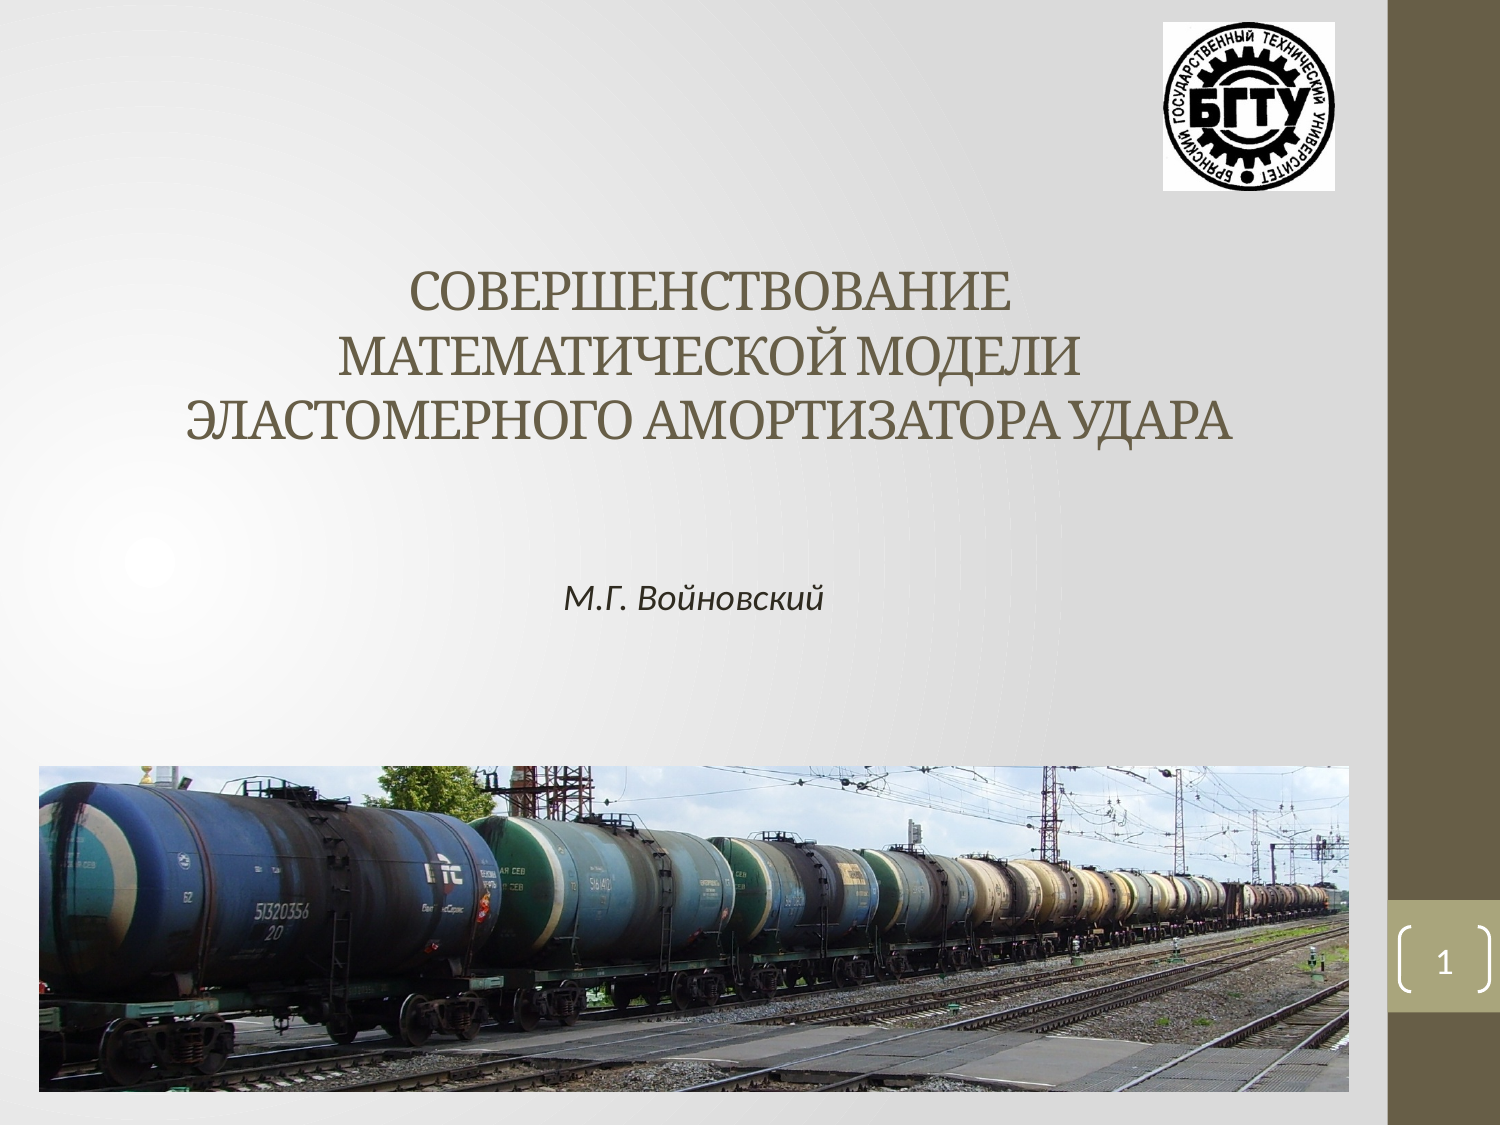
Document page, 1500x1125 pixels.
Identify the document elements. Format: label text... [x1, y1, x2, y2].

text_box М.Г. Войновский [339, 566, 1049, 649]
picture [38, 766, 1349, 1092]
picture [1162, 21, 1336, 191]
slide_number 1 [1397, 925, 1492, 994]
title СОВЕРШЕНСТВОВАНИЕ МАТЕМАТИЧЕСКОЙ МОДЕЛИ ЭЛАСТОМЕРНОГО АМОРТИЗАТОРА УДАРА [105, 244, 1283, 610]
